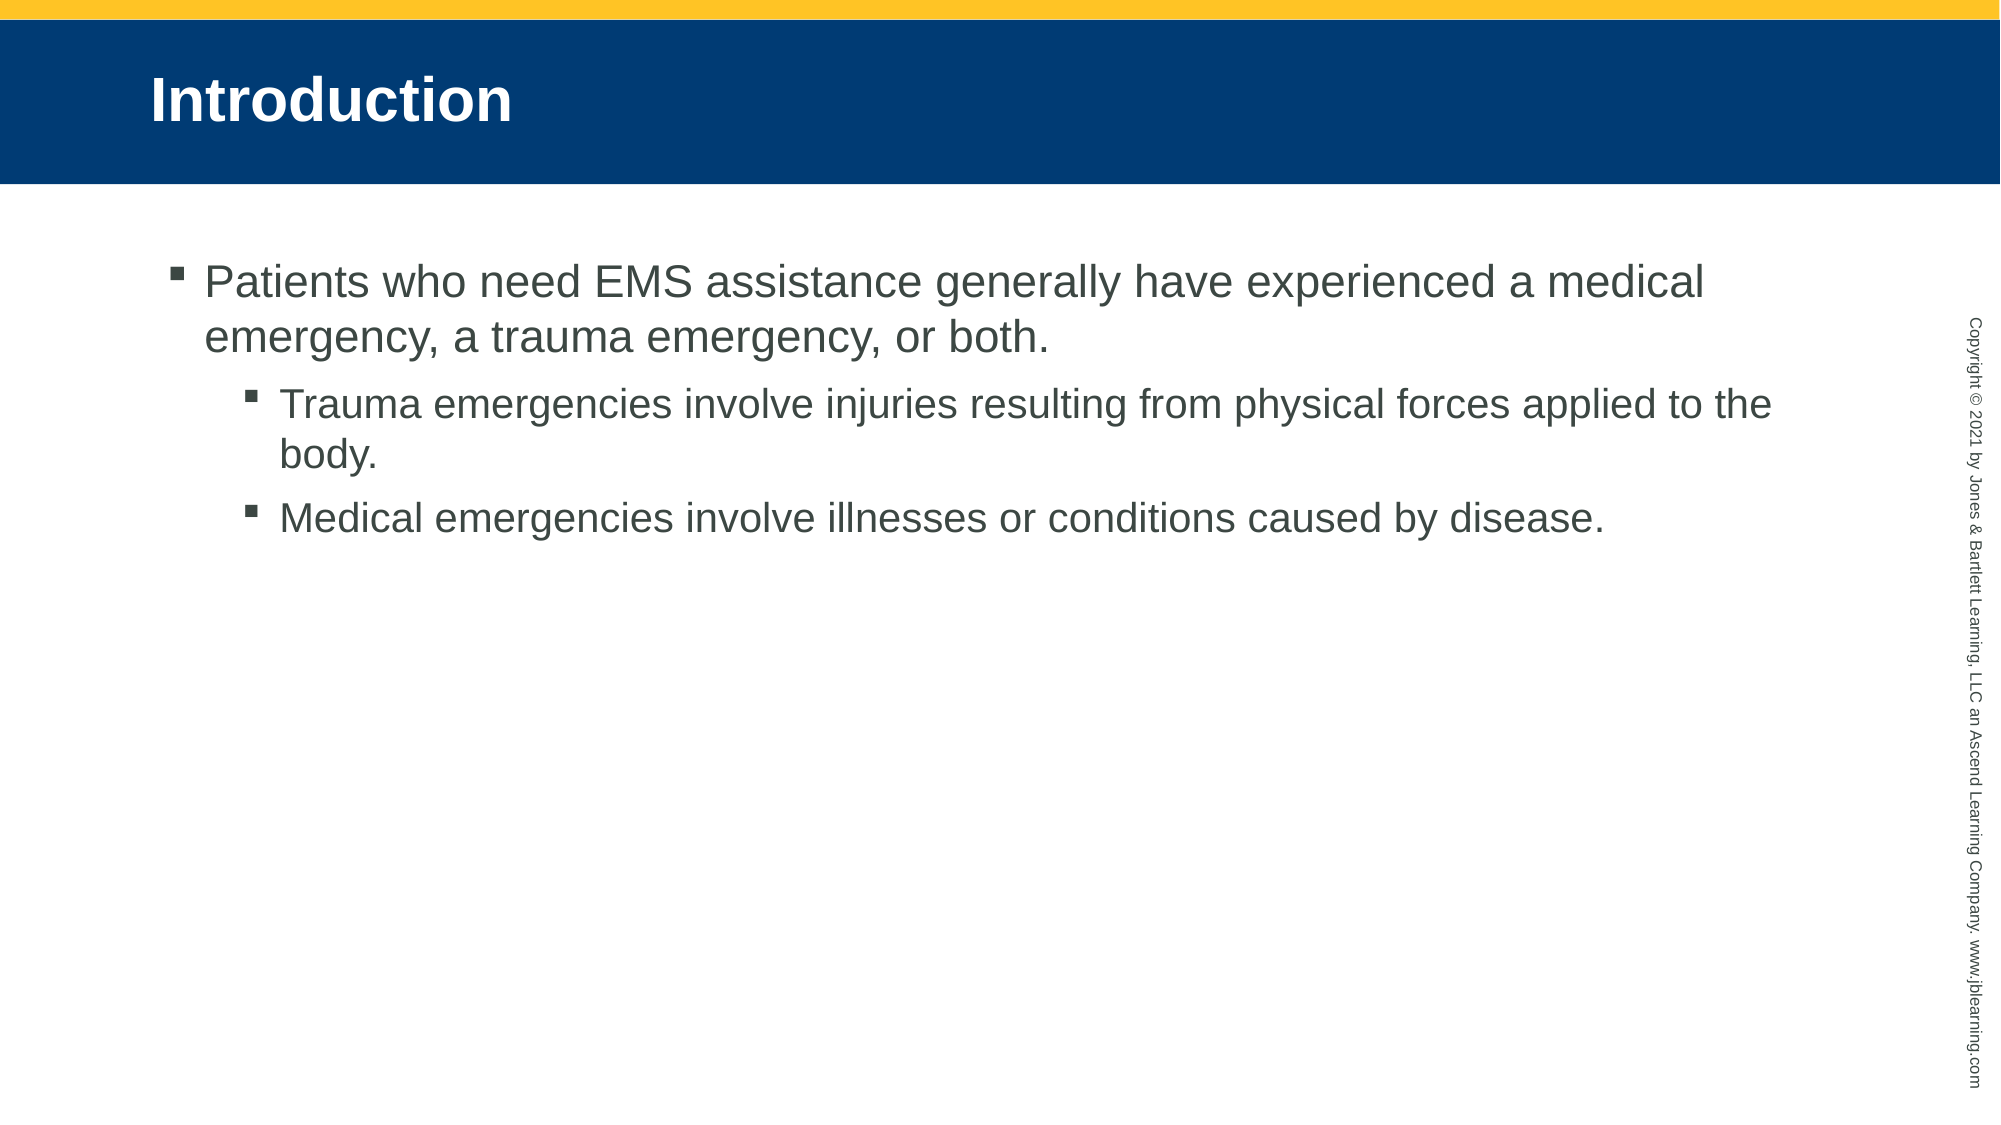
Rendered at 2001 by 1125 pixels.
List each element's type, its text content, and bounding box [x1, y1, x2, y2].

list Patients who need EMS assistance generally have experienced a medical emergency, a trauma emergency, or both. Trauma emergencies involve injuries resulting from physical forces applied to the body. Medical emergencies involve illnesses or conditions caused by disease. [151, 244, 1840, 1016]
title Introduction [0, 19, 2000, 185]
